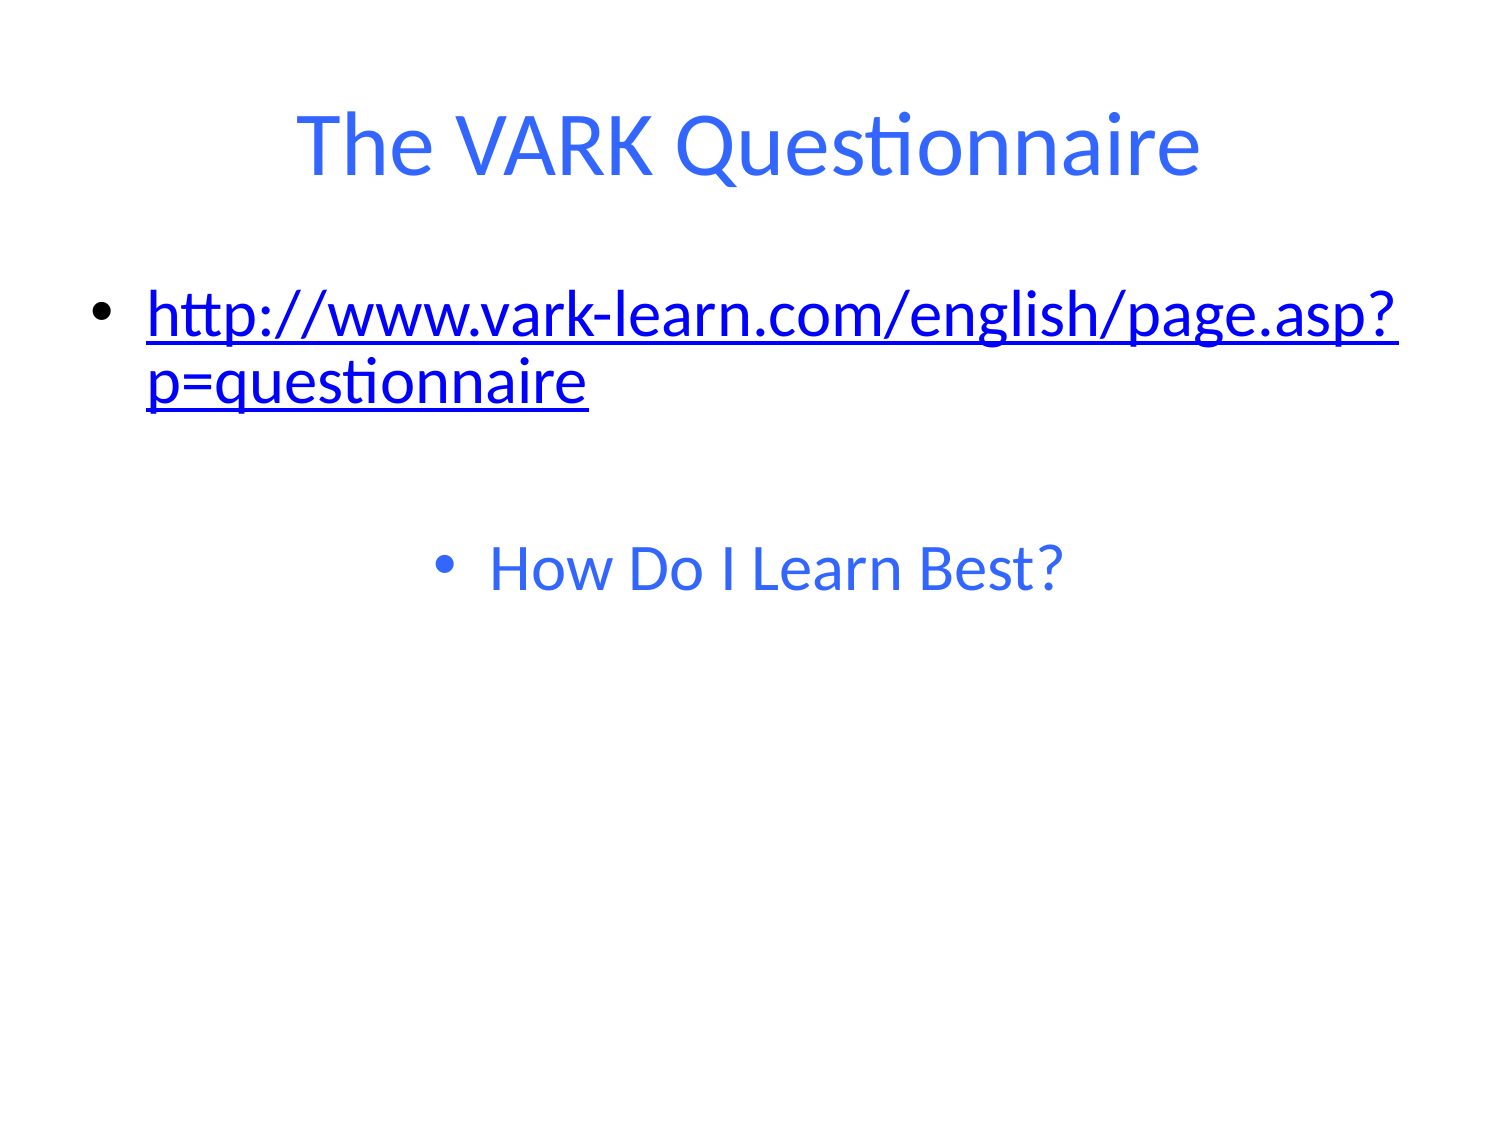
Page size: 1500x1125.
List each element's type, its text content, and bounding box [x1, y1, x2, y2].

list http://www.vark-learn.com/english/page.asp?p=questionnaire How Do I Learn Best? [75, 262, 1425, 1005]
title The VARK Questionnaire [75, 45, 1425, 233]
